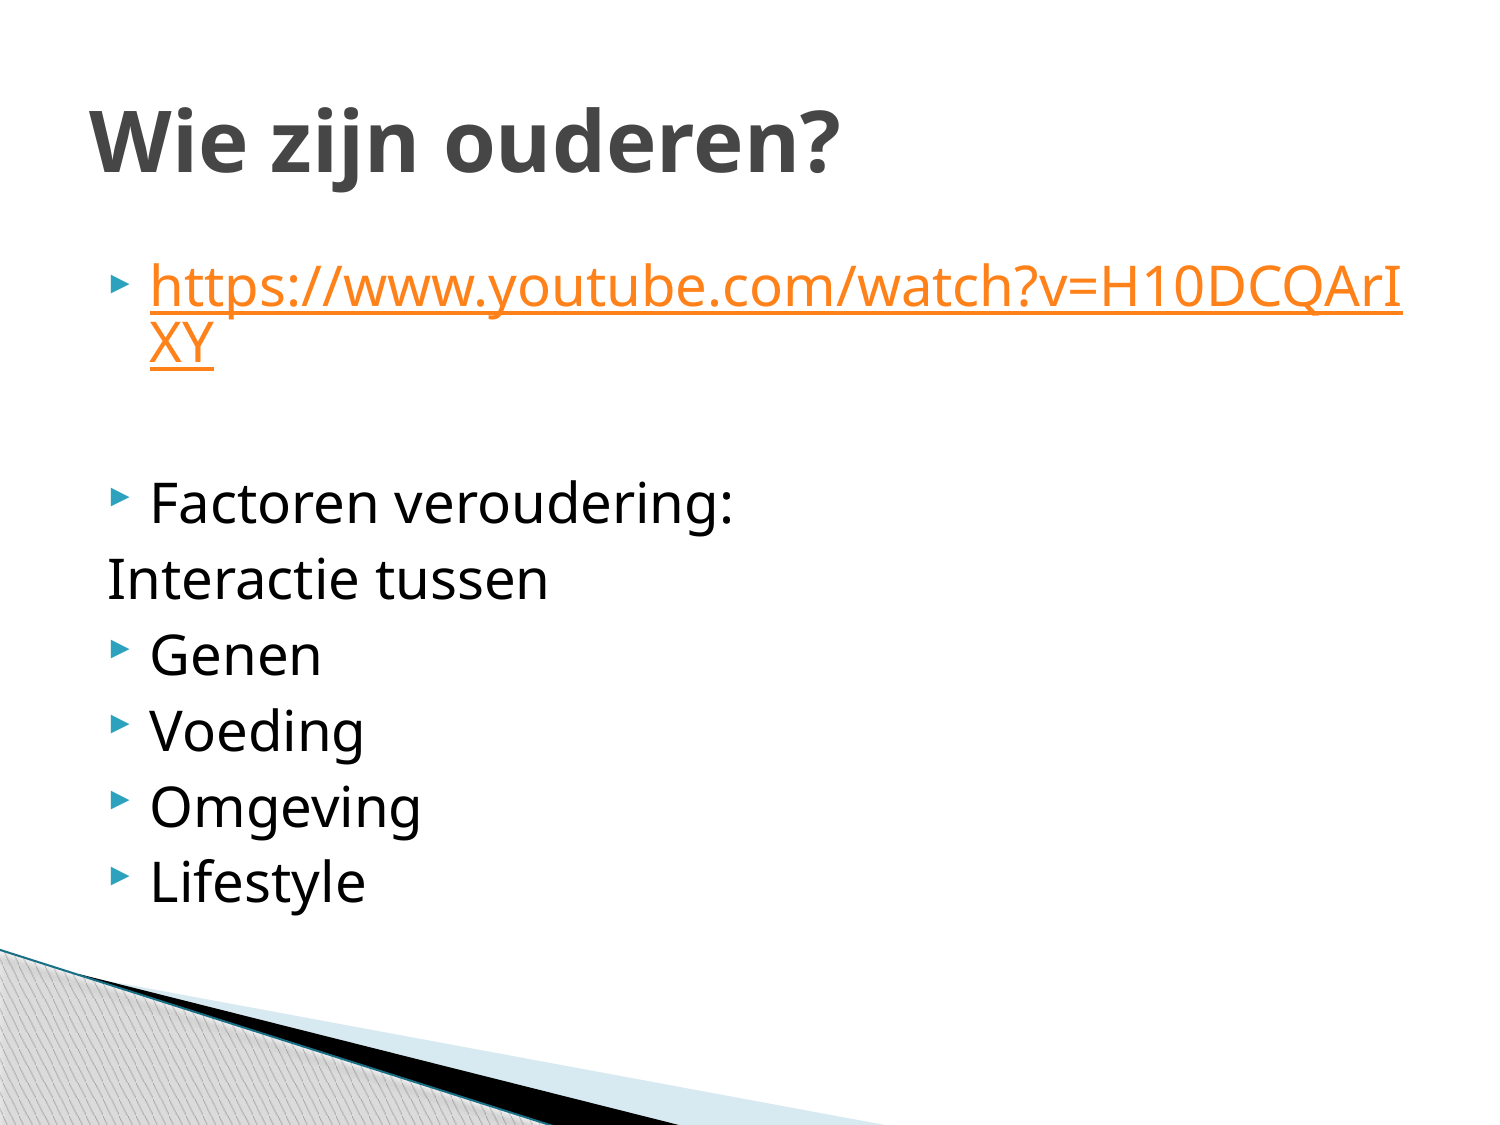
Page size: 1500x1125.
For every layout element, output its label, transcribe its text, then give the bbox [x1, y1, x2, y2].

title Wie zijn ouderen? [75, 45, 1425, 233]
list https://www.youtube.com/watch?v=H10DCQArIXY Factoren veroudering: Interactie tussen Genen Voeding Omgeving Lifestyle [75, 243, 1425, 986]
